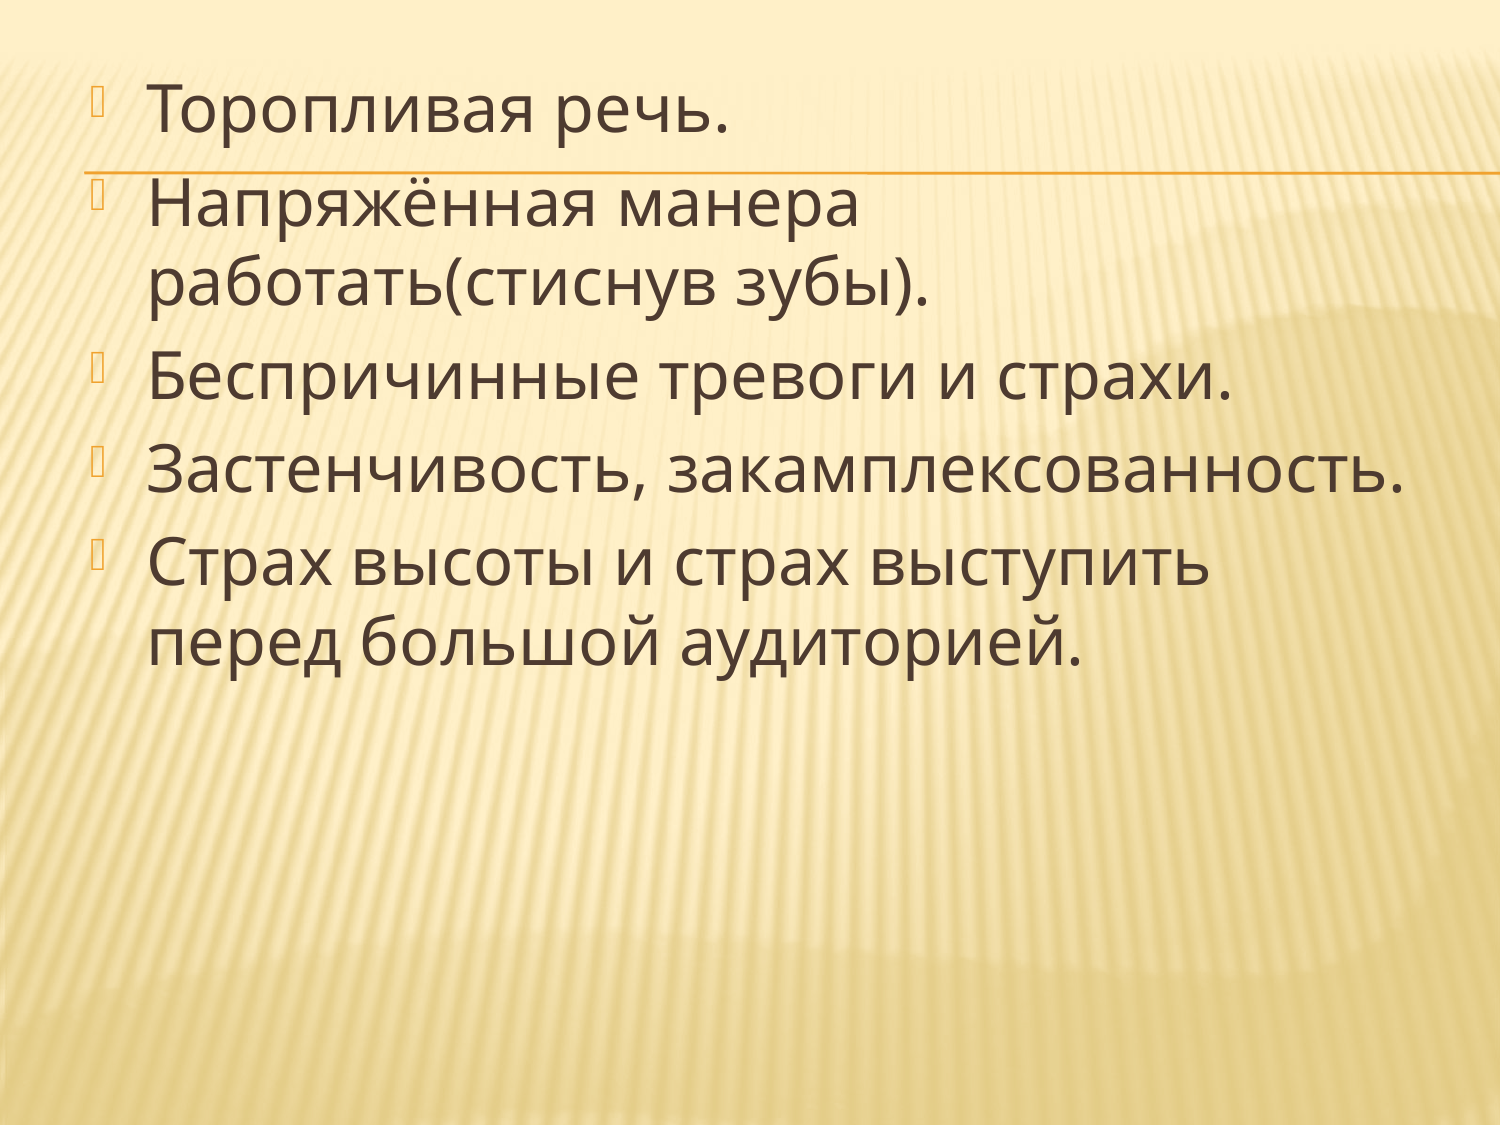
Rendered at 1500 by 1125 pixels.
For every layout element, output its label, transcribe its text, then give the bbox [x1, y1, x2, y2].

list Торопливая речь. Напряжённая манера работать(стиснув зубы). Беспричинные тревоги и страхи. Застенчивость, закамплексованность. Страх высоты и страх выступить перед большой аудиторией. [75, 58, 1425, 1005]
